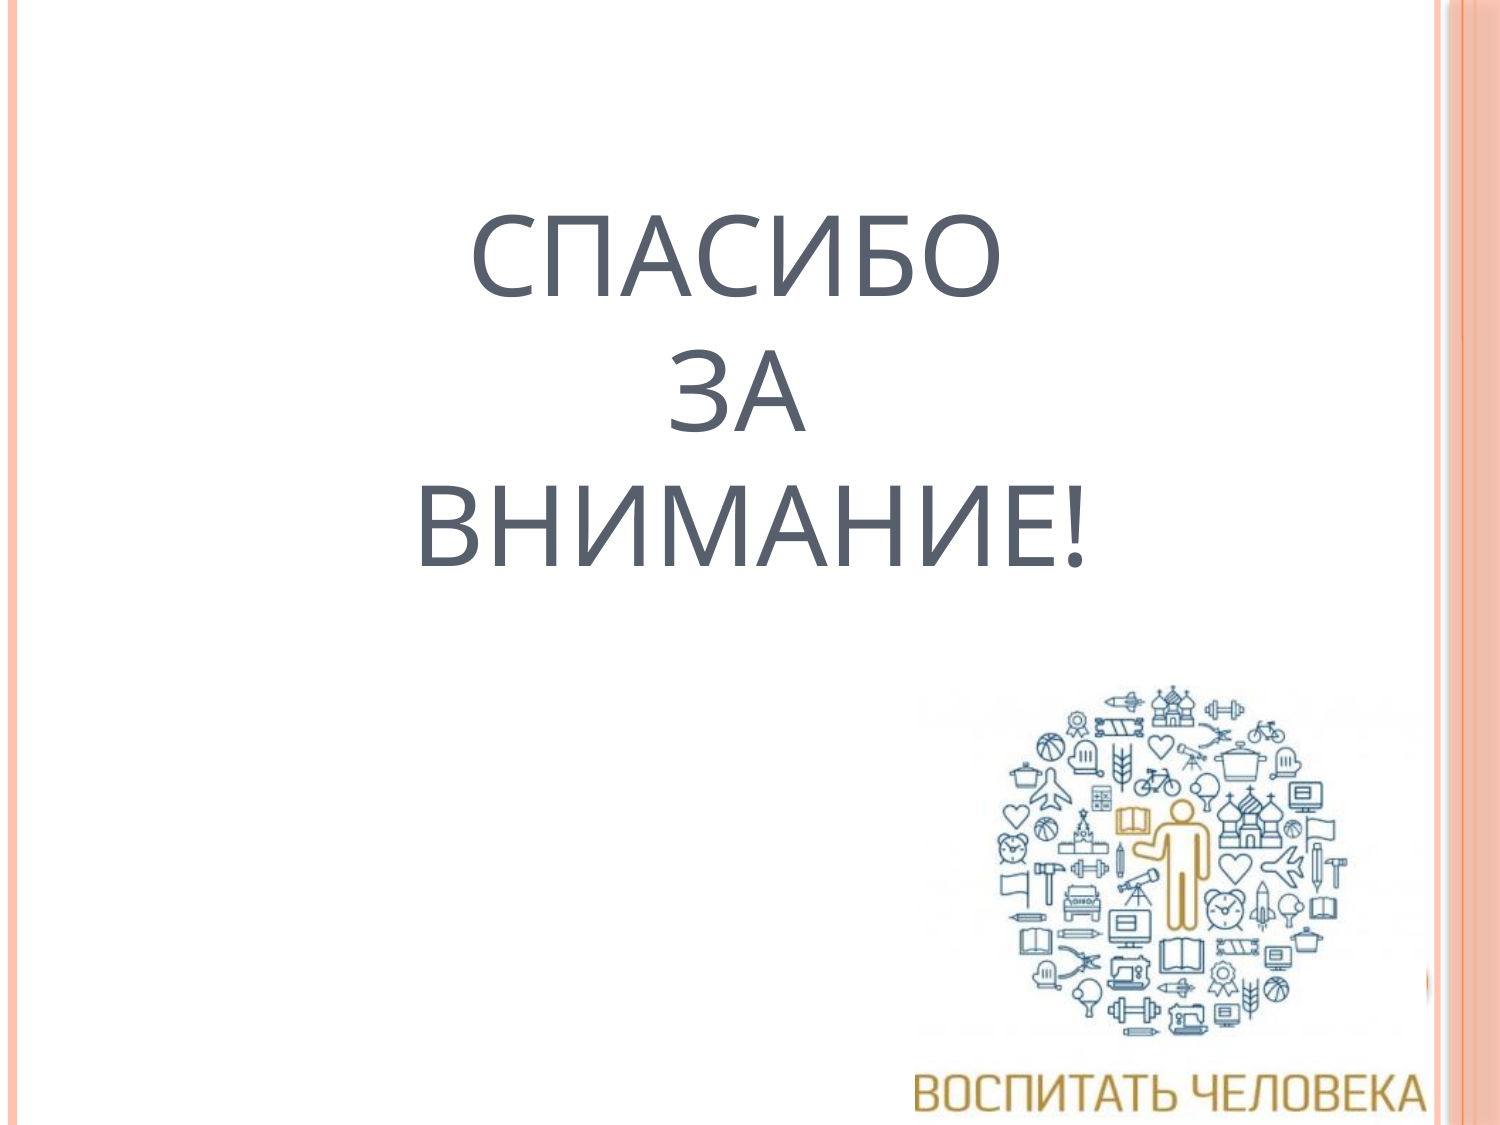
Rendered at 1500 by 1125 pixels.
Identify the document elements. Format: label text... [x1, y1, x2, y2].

picture [914, 685, 1428, 1125]
title СПАСИБО ЗА ВНИМАНИЕ! [76, 408, 1427, 597]
